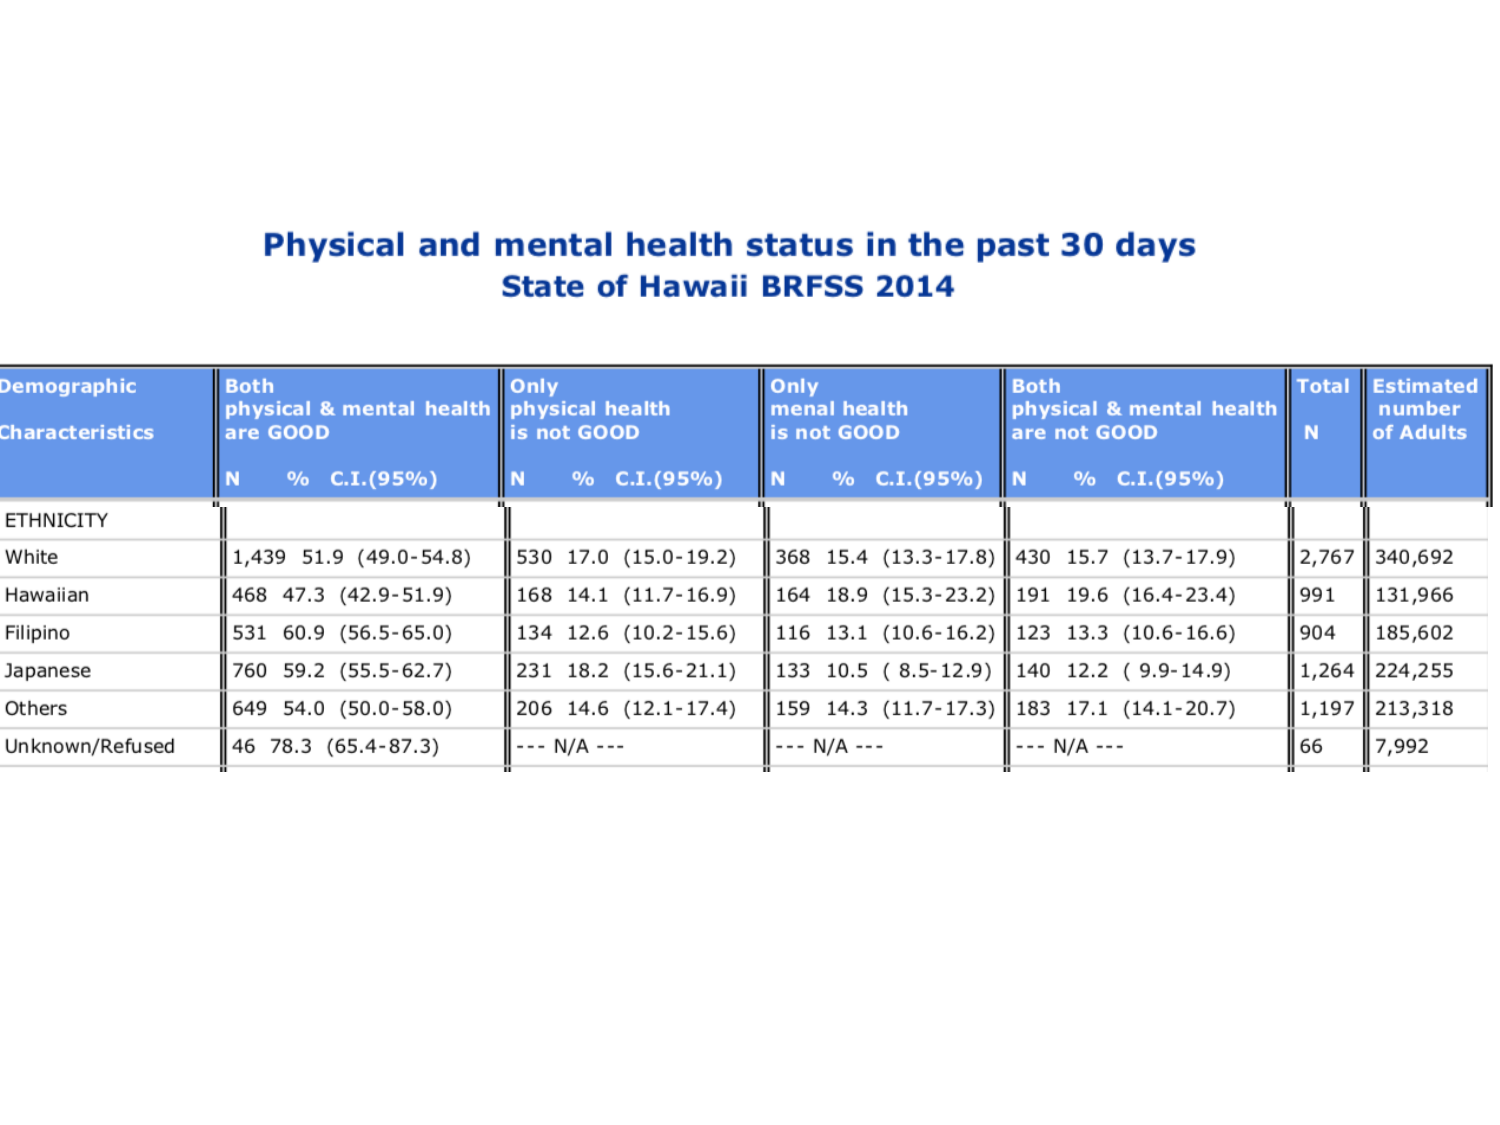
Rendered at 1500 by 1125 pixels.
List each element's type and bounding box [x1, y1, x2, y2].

picture [237, 210, 1214, 316]
picture [0, 361, 1500, 773]
